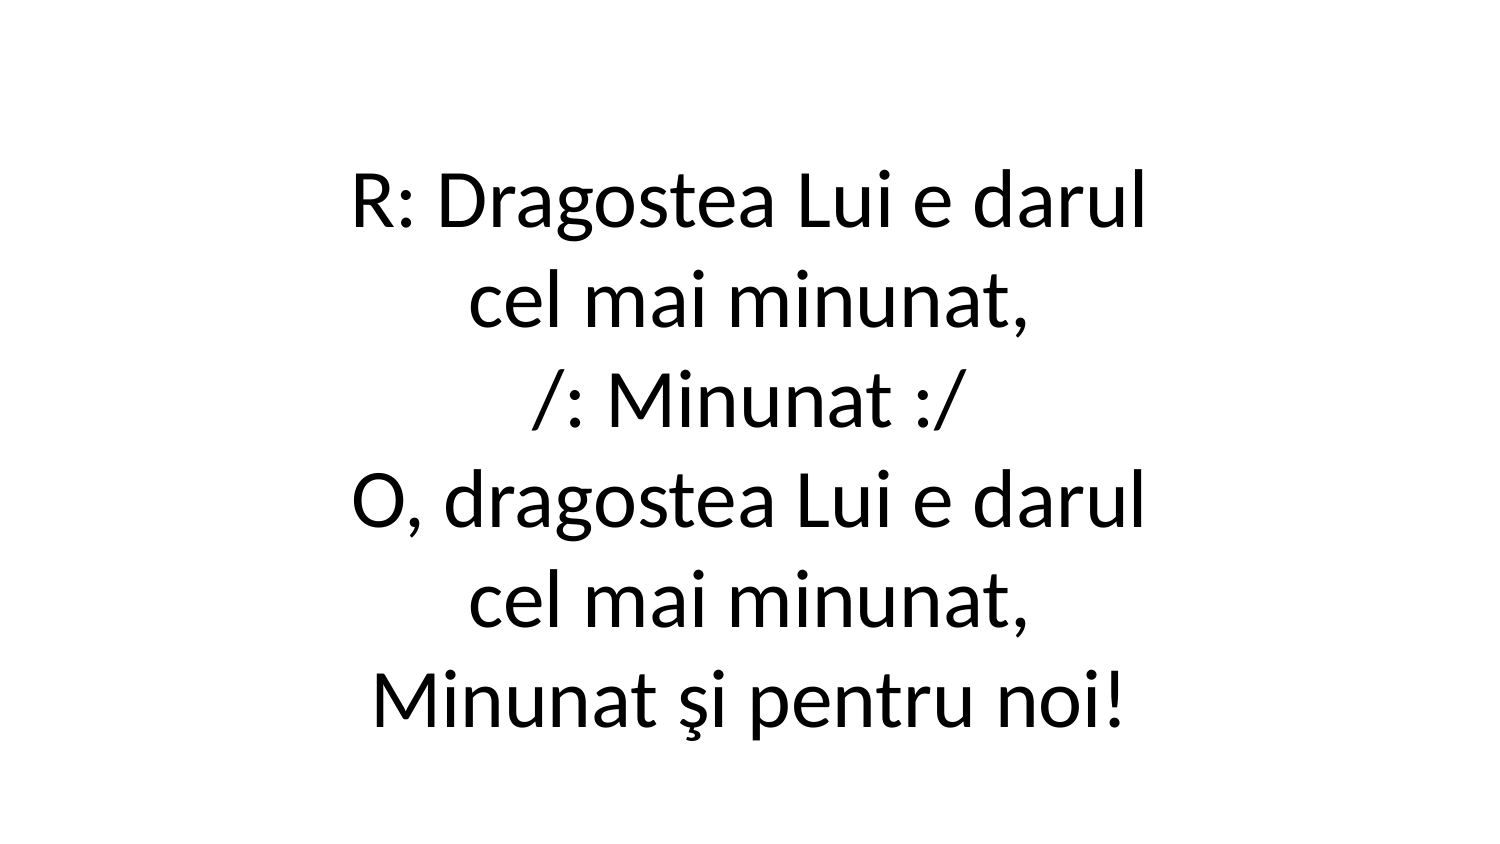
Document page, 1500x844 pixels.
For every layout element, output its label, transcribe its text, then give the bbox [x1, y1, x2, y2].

text_box R: Dragostea Lui e darul cel mai minunat, /: Minunat :/ O, dragostea Lui e darul cel mai minunat, Minunat şi pentru noi! [335, 92, 1165, 752]
